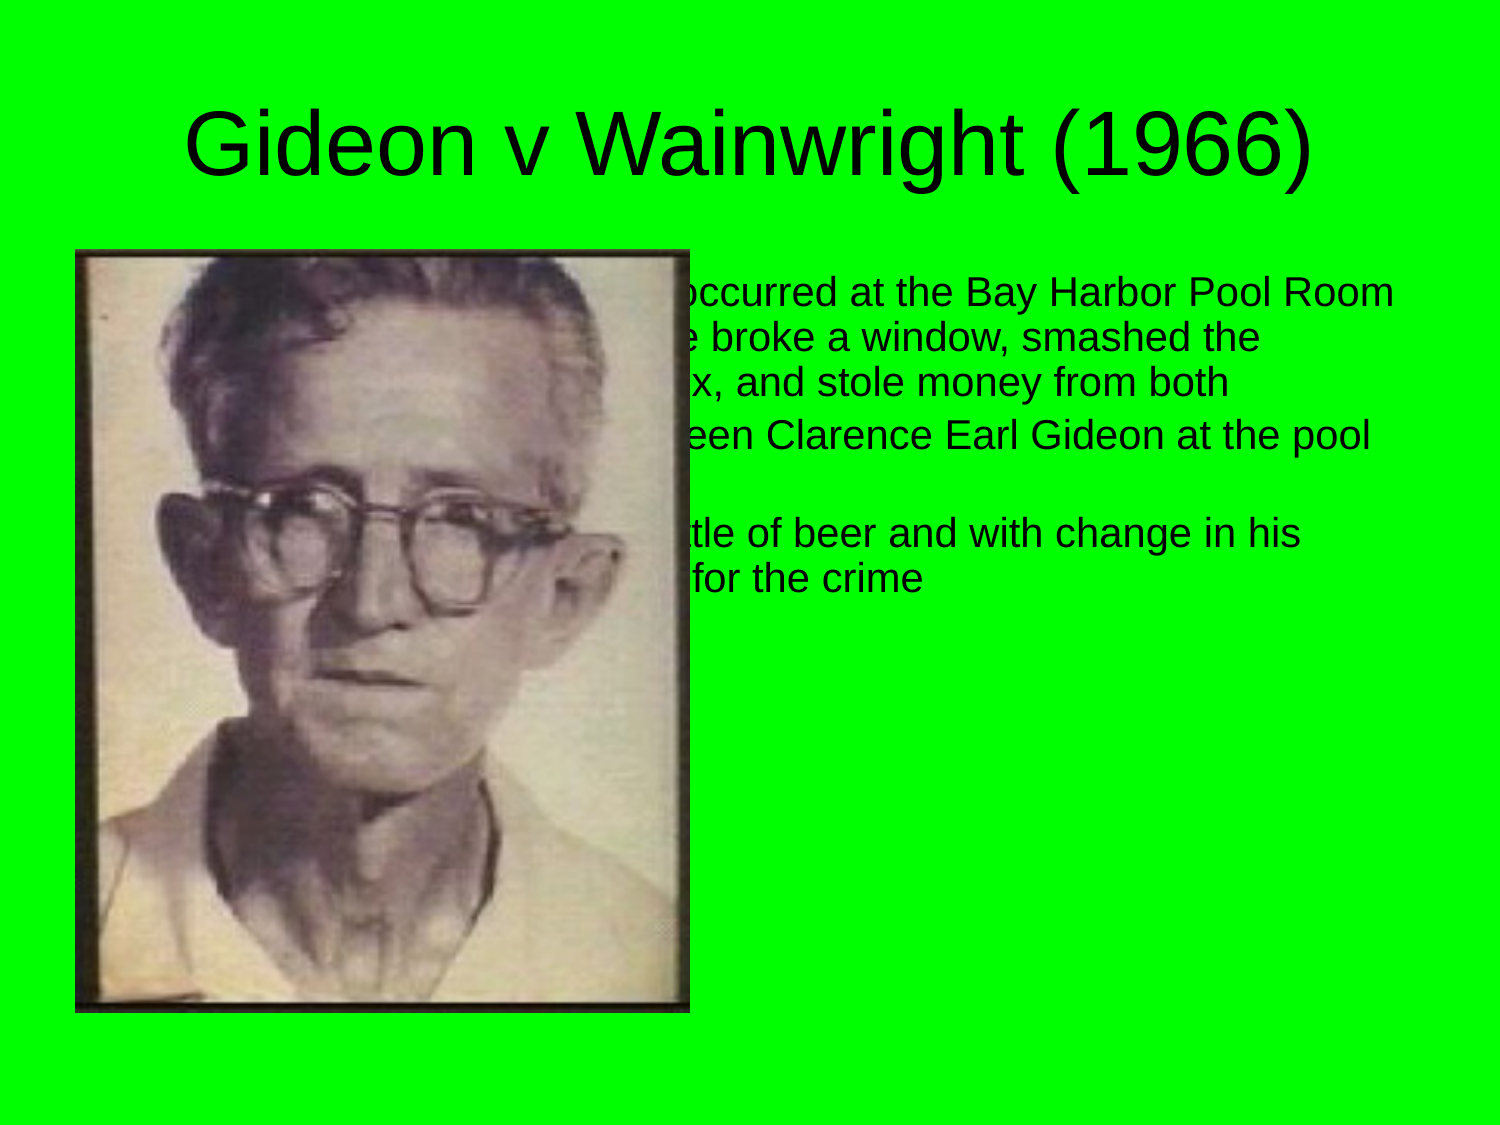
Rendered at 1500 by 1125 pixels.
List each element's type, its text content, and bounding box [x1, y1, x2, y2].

picture [75, 249, 690, 1013]
title Gideon v Wainwright (1966) [75, 45, 1425, 233]
list On June 3, 1961, a burglary occurred at the Bay Harbor Pool Room in Panama City, FL. Someone broke a window, smashed the cigarette machine and jukebox, and stole money from both Someone claimed they had seen Clarence Earl Gideon at the pool room at 5:30 that morning They found Gideon with a bottle of beer and with change in his pockets and he was arrested for the crime [694, 262, 1425, 1005]
